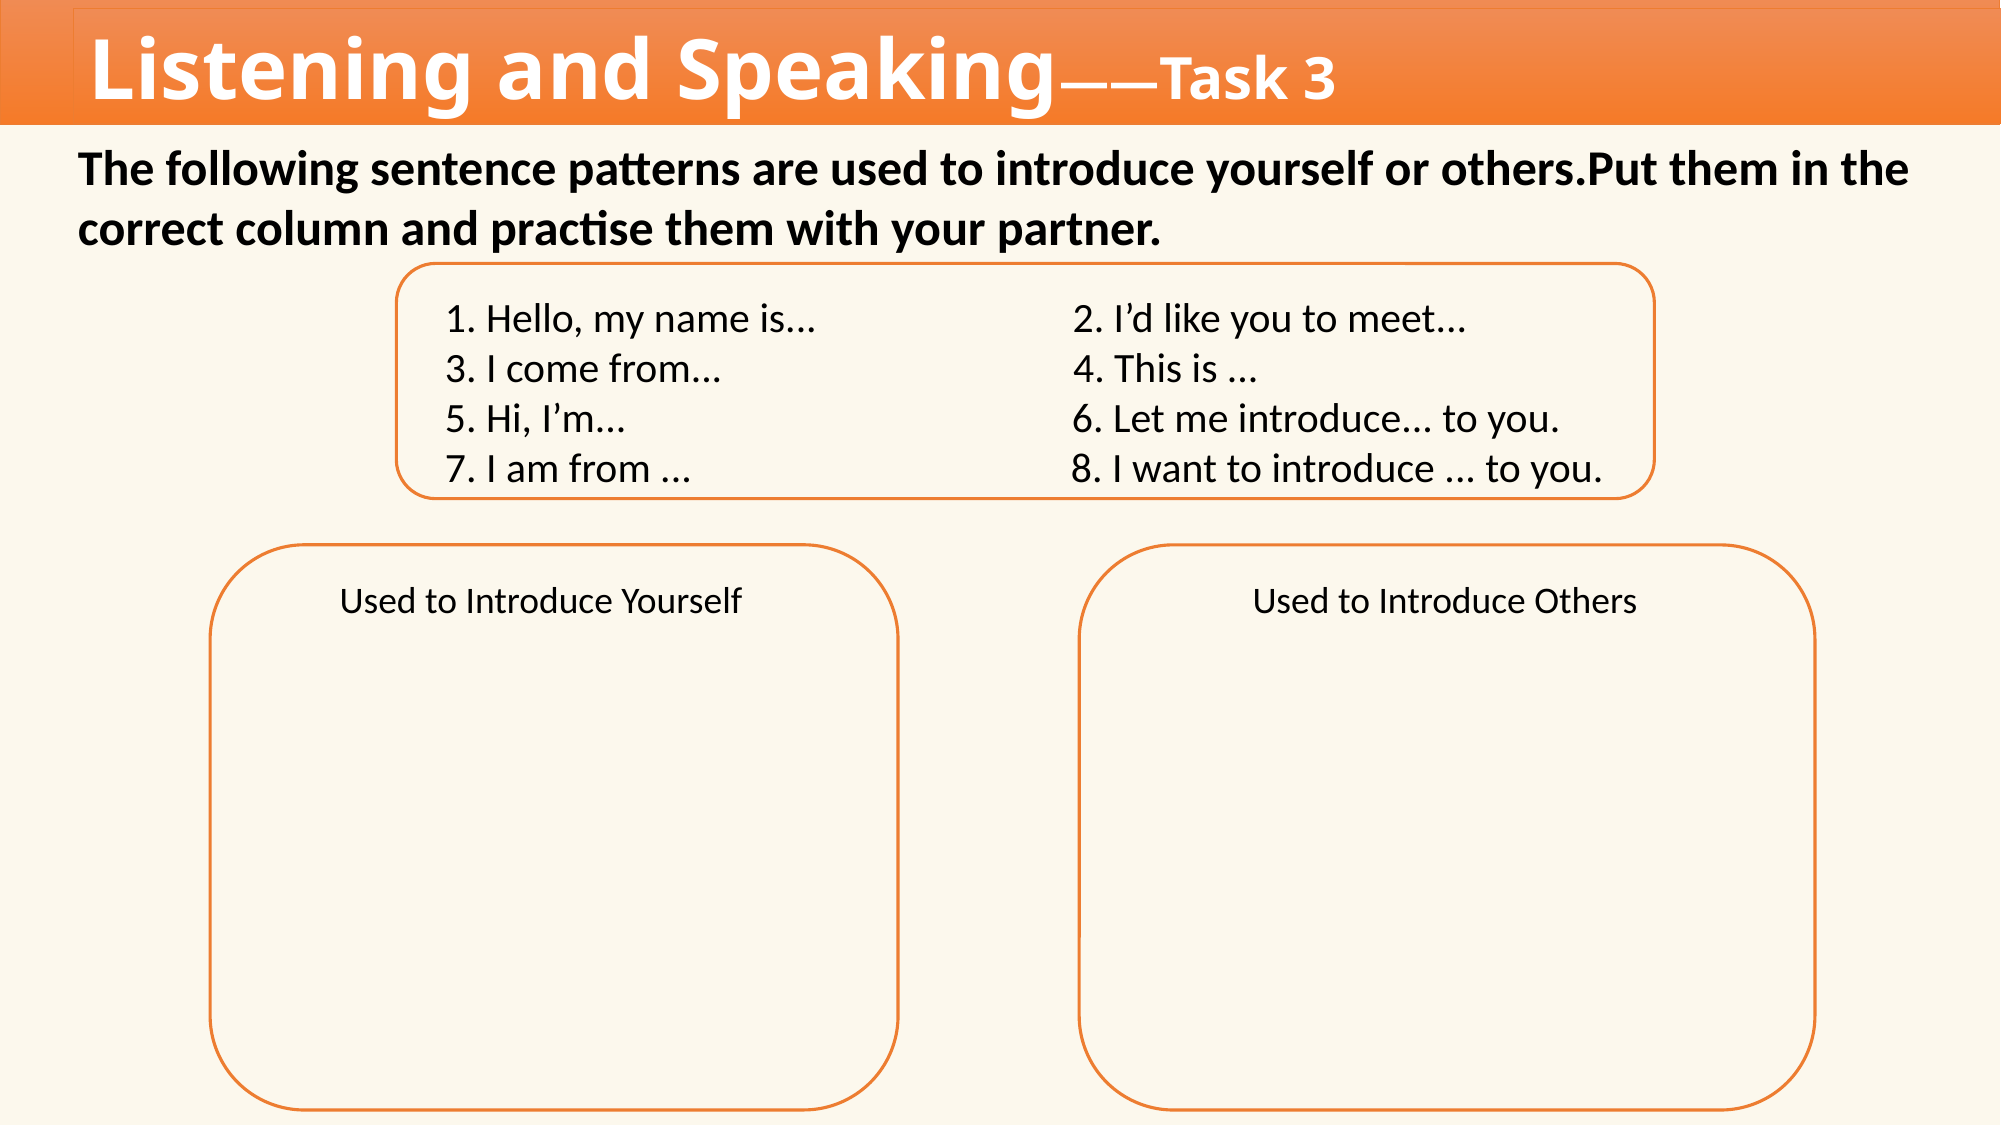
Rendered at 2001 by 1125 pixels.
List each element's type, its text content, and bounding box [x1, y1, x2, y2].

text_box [0, 0, 2000, 125]
text_box The following sentence patterns are used to introduce yourself or others.Put them in the correct column and practise them with your partner. [63, 127, 1962, 263]
text_box [209, 543, 900, 1112]
text_box [395, 262, 1656, 500]
text_box Used to Introduce Others [1237, 568, 1655, 629]
text_box Used to Introduce Yourself [324, 568, 819, 629]
text_box [1078, 543, 1816, 1112]
